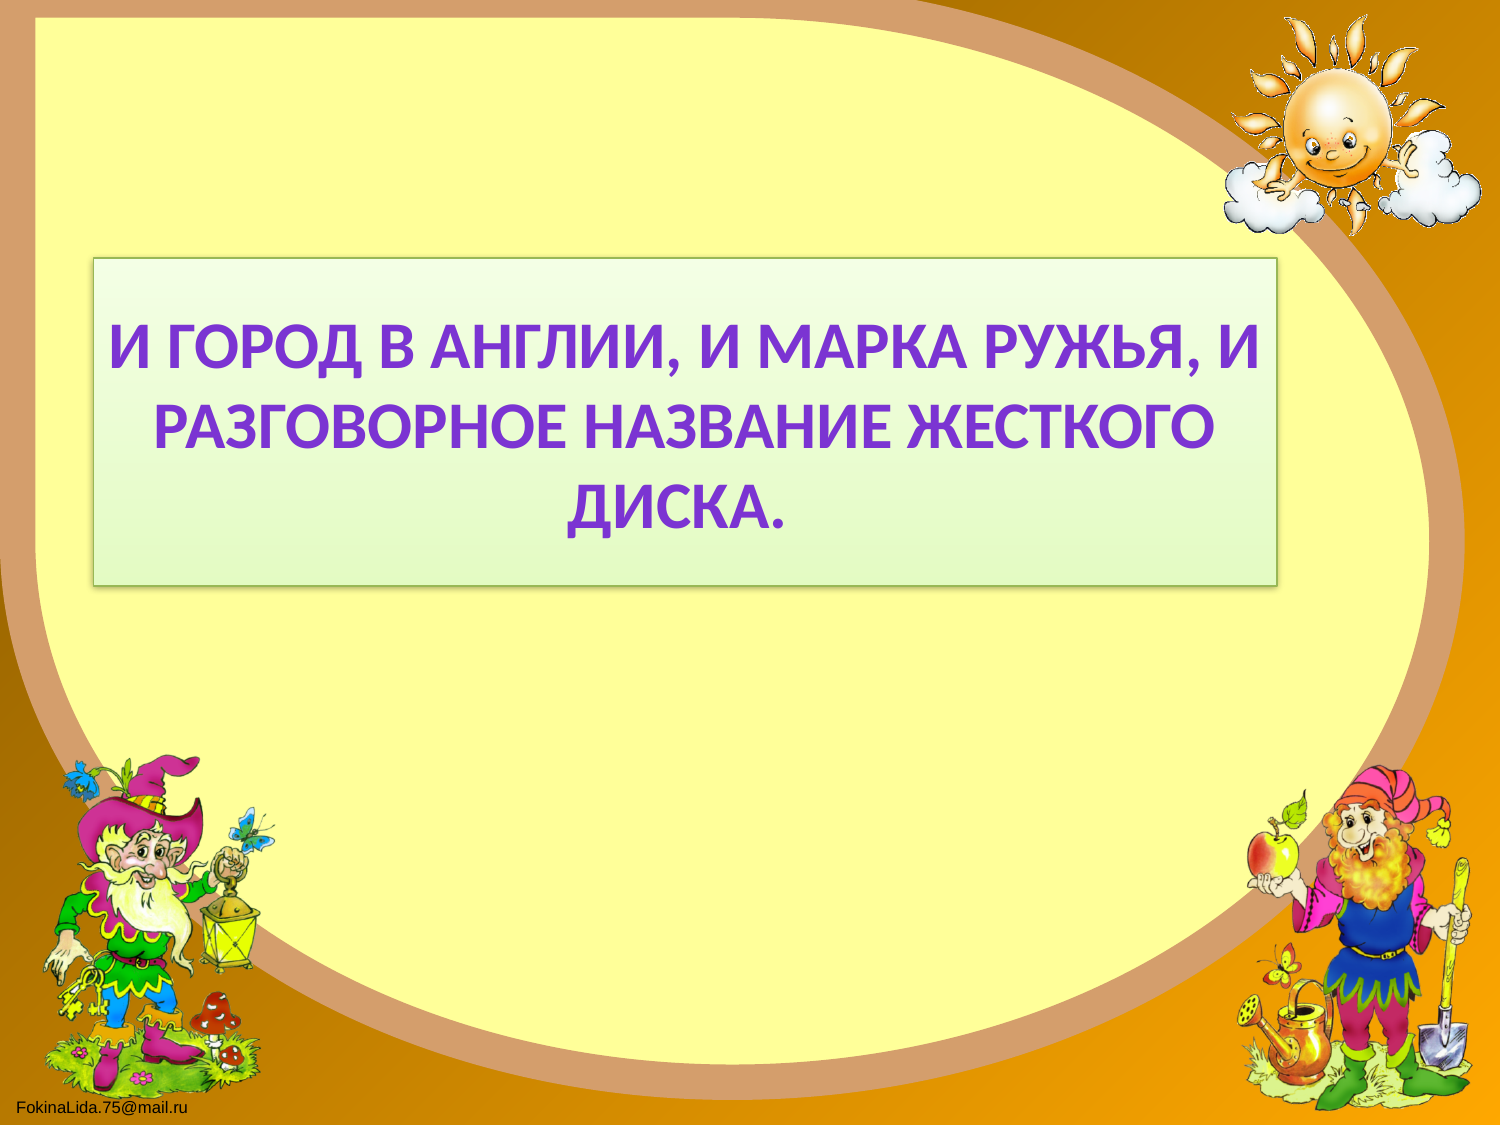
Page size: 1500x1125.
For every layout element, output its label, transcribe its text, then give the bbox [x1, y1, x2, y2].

text_box И город в Англии, и марка ружья, и разговорное название жесткого диска. [93, 257, 1278, 587]
picture [1214, 0, 1500, 244]
picture [1234, 763, 1473, 1113]
picture [41, 751, 276, 1101]
